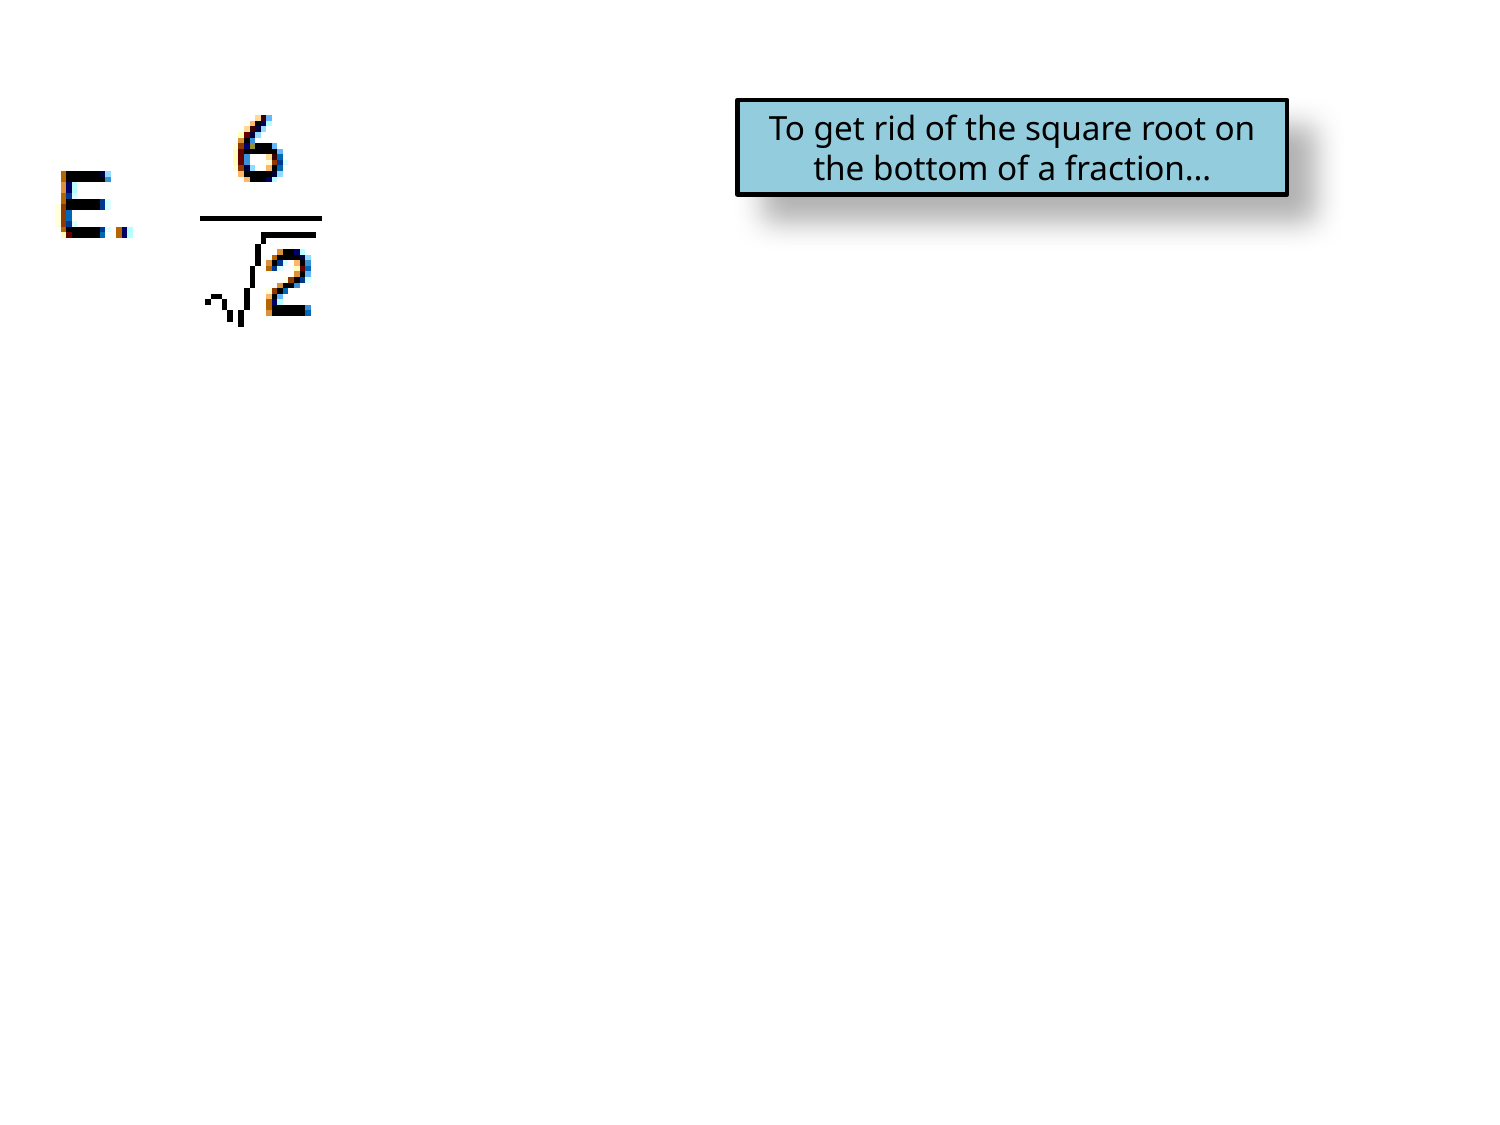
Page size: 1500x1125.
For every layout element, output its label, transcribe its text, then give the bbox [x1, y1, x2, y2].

picture [49, 99, 351, 351]
text_box To get rid of the square root on the bottom of a fraction… [737, 99, 1288, 195]
